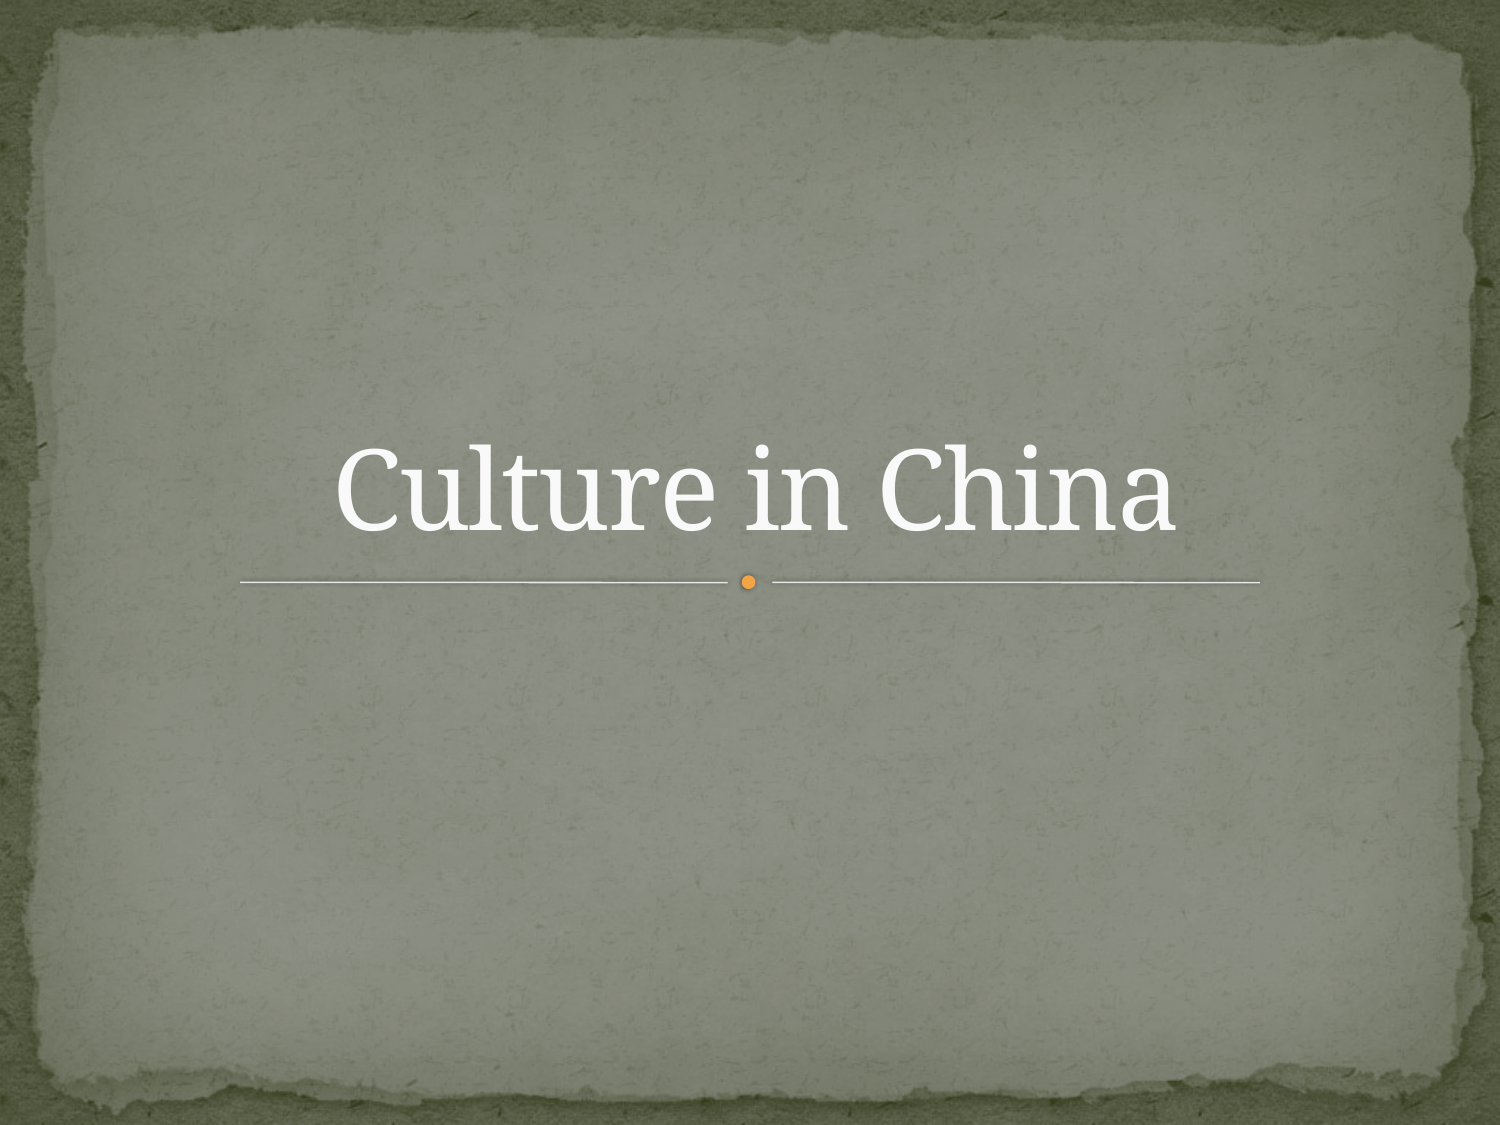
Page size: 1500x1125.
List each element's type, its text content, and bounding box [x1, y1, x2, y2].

title Culture in China [74, 235, 1438, 561]
